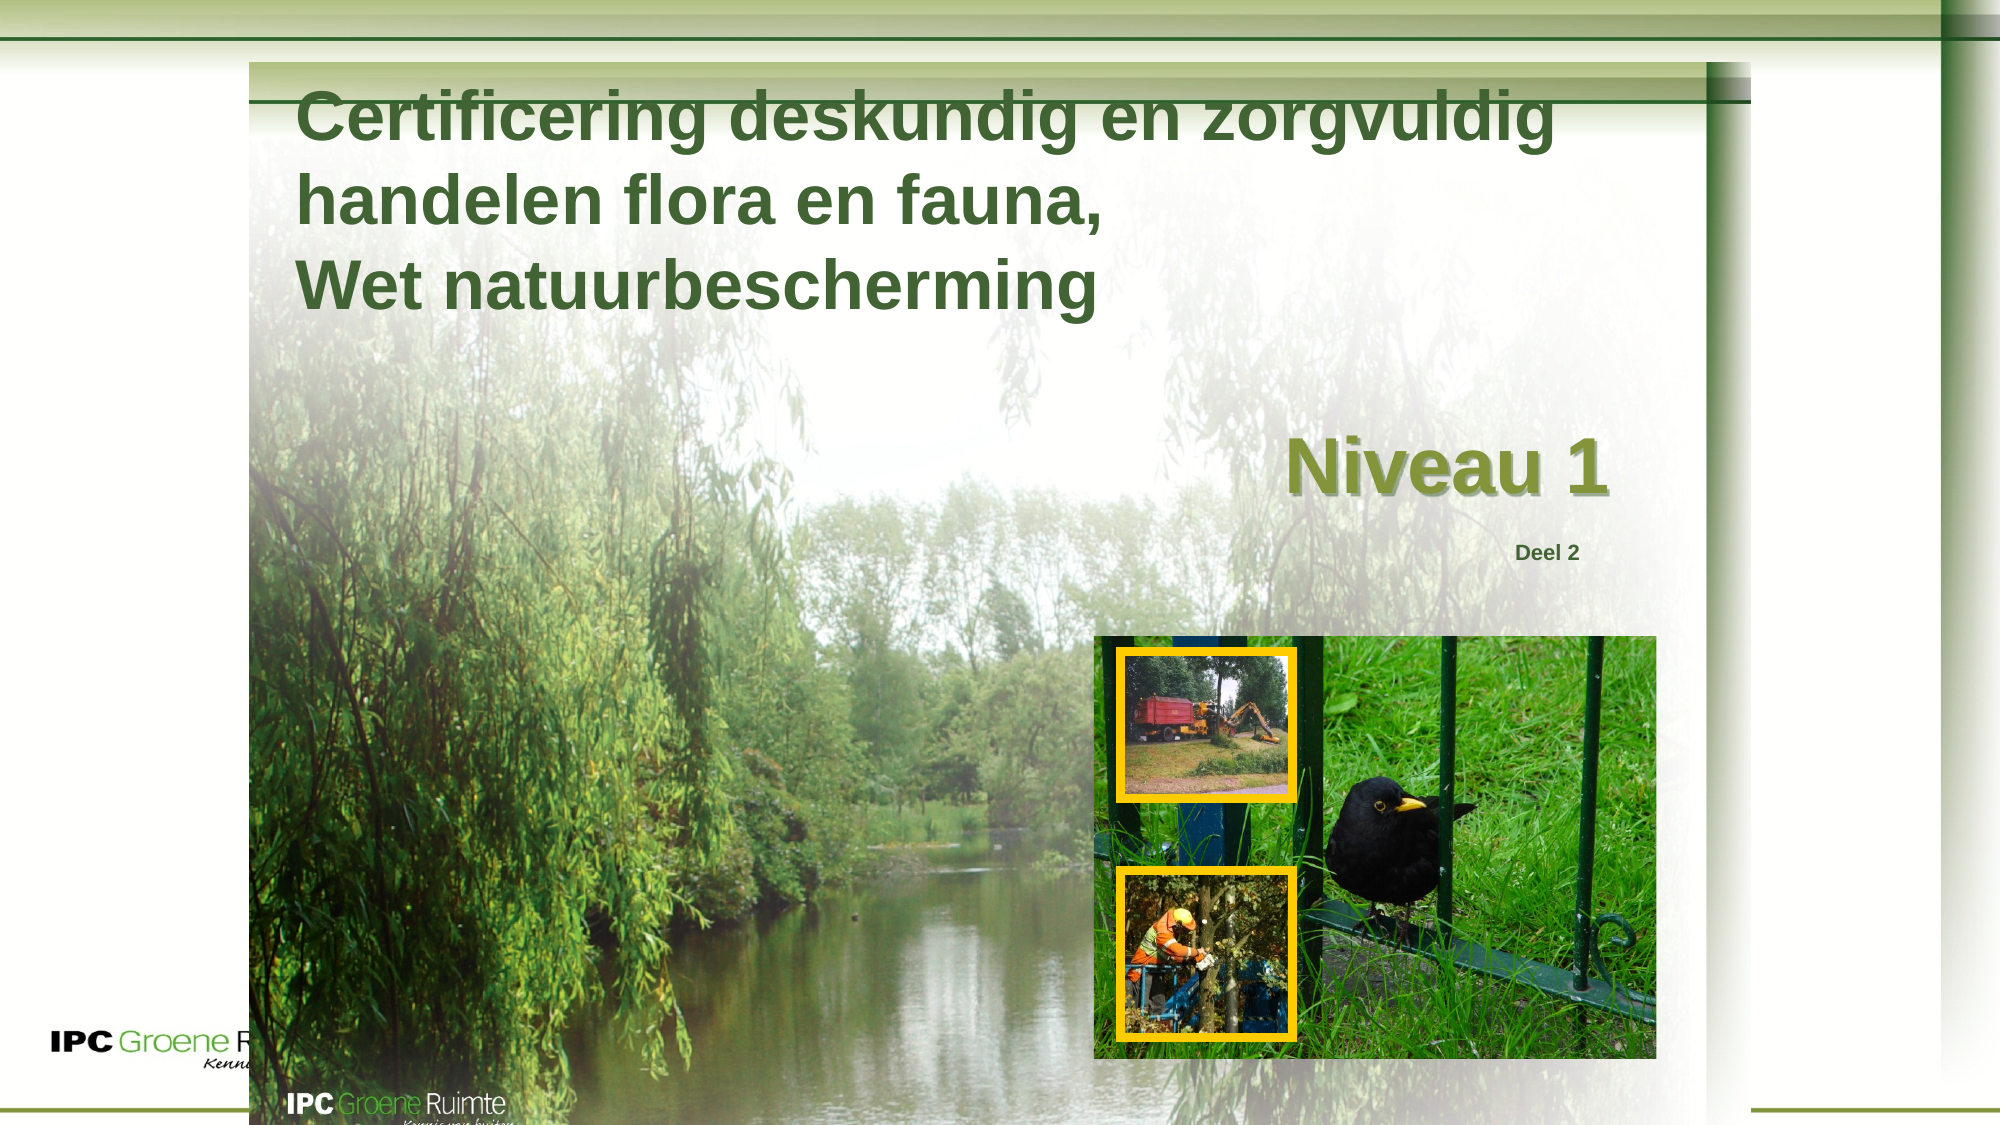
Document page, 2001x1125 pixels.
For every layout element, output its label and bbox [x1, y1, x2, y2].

list [1093, 636, 1657, 1059]
picture [0, 0, 2000, 1125]
